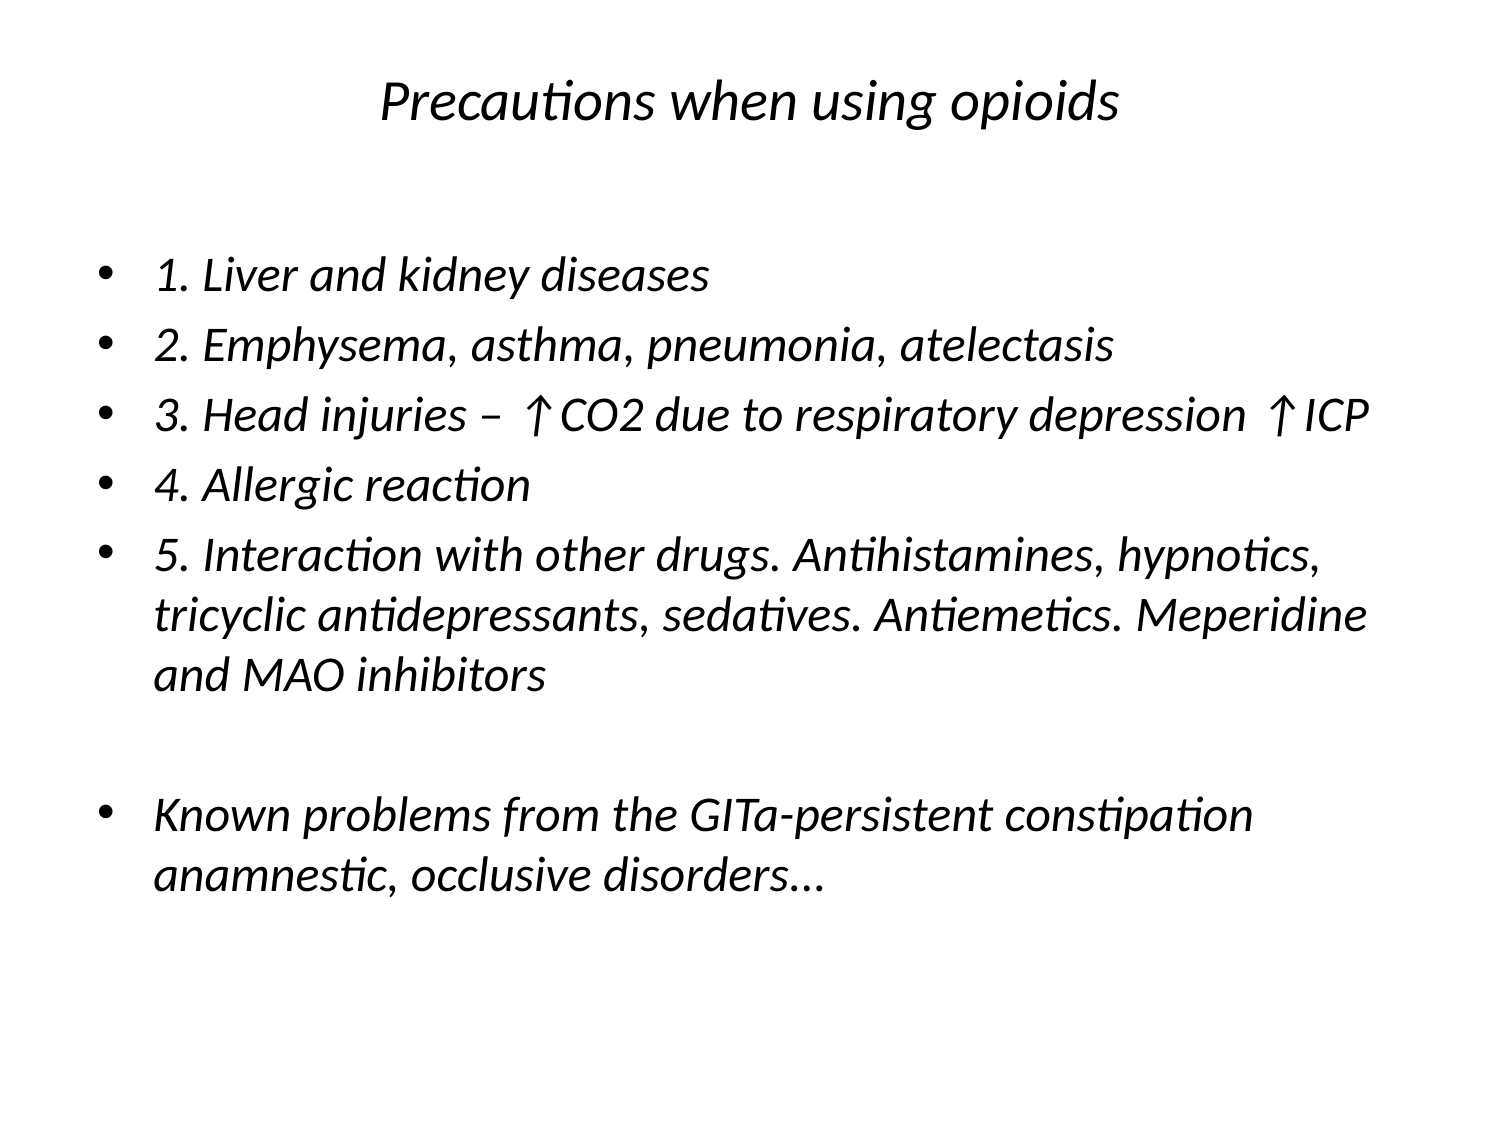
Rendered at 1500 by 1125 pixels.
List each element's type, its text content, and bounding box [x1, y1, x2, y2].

title Precautions when using opioids [75, 45, 1425, 150]
list 1. Liver and kidney diseases 2. Emphysema, asthma, pneumonia, atelectasis 3. Head injuries – ↑CO2 due to respiratory depression ↑ICP 4. Allergic reaction 5. Interaction with other drugs. Antihistamines, hypnotics, tricyclic antidepressants, sedatives. Antiemetics. Meperidine and MAO inhibitors Known problems from the GITa-persistent constipation anamnestic, occlusive disorders... [82, 234, 1432, 977]
